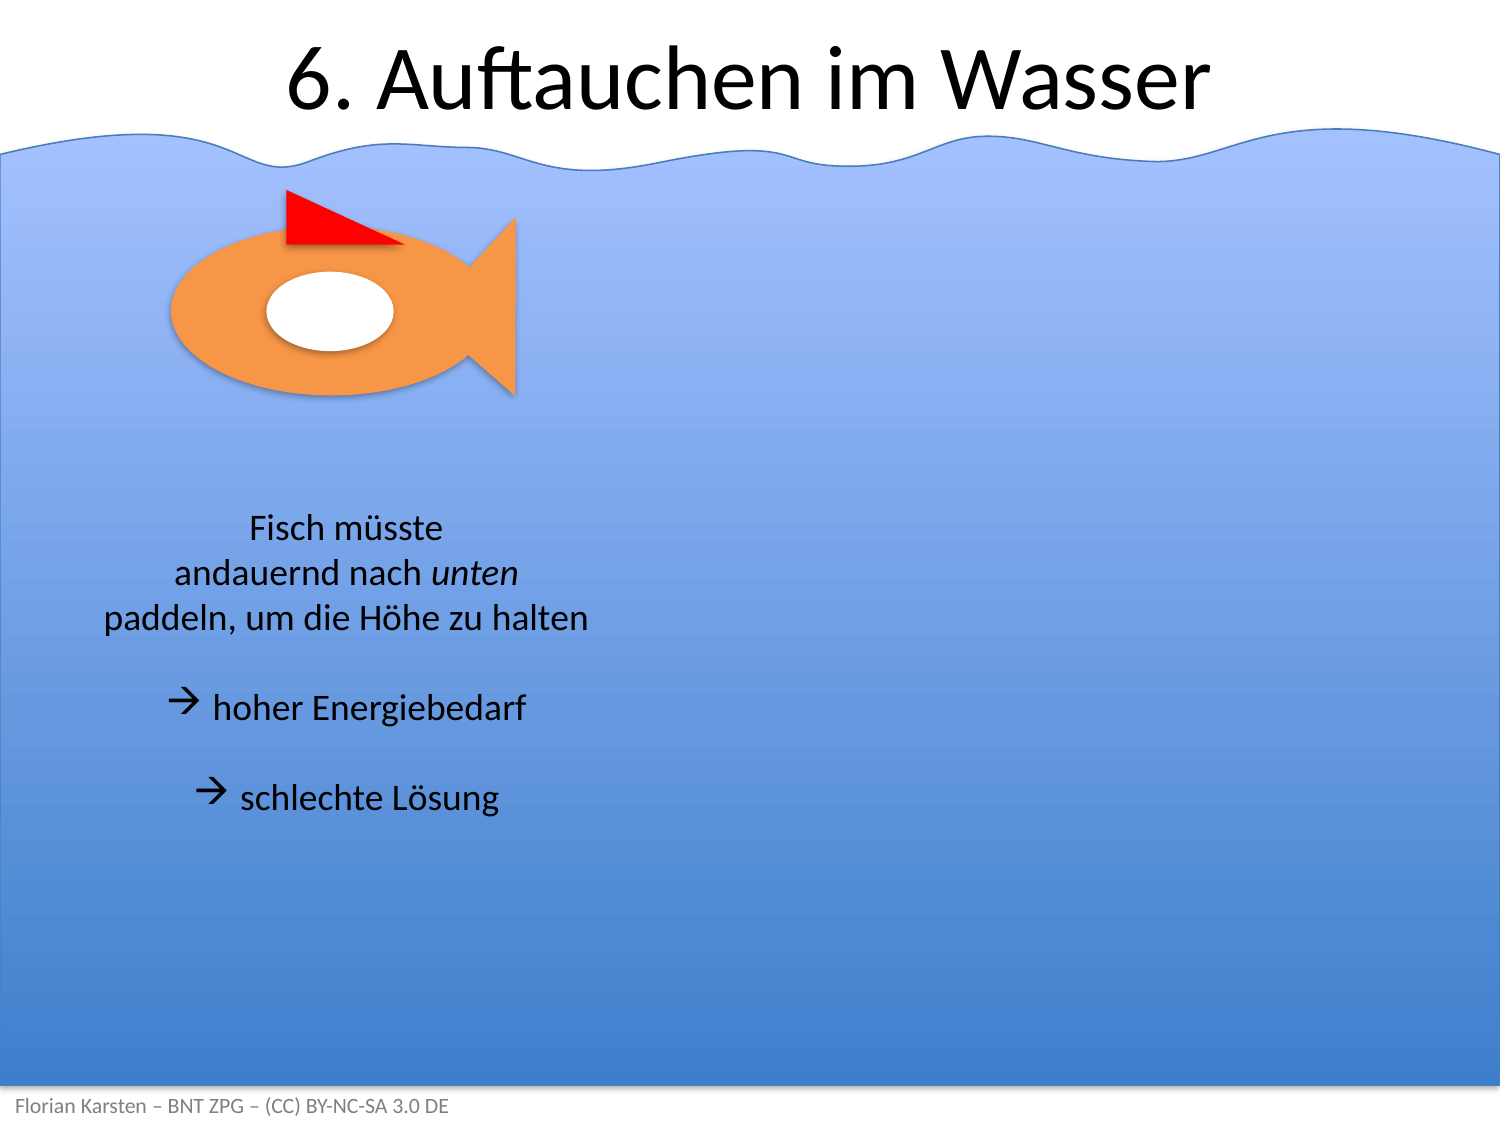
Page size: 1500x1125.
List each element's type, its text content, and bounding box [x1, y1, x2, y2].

text_box [285, 189, 406, 246]
text_box [170, 216, 517, 397]
title 6. Auftauchen im Wasser [0, 0, 1500, 146]
footer Florian Karsten – BNT ZPG – (CC) BY-NC-SA 3.0 DE [0, 1085, 1192, 1125]
text_box Fisch müsste andauernd nach unten paddeln, um die Höhe zu halten hoher Energiebedarf schlechte Lösung [88, 495, 605, 826]
text_box [265, 270, 395, 352]
